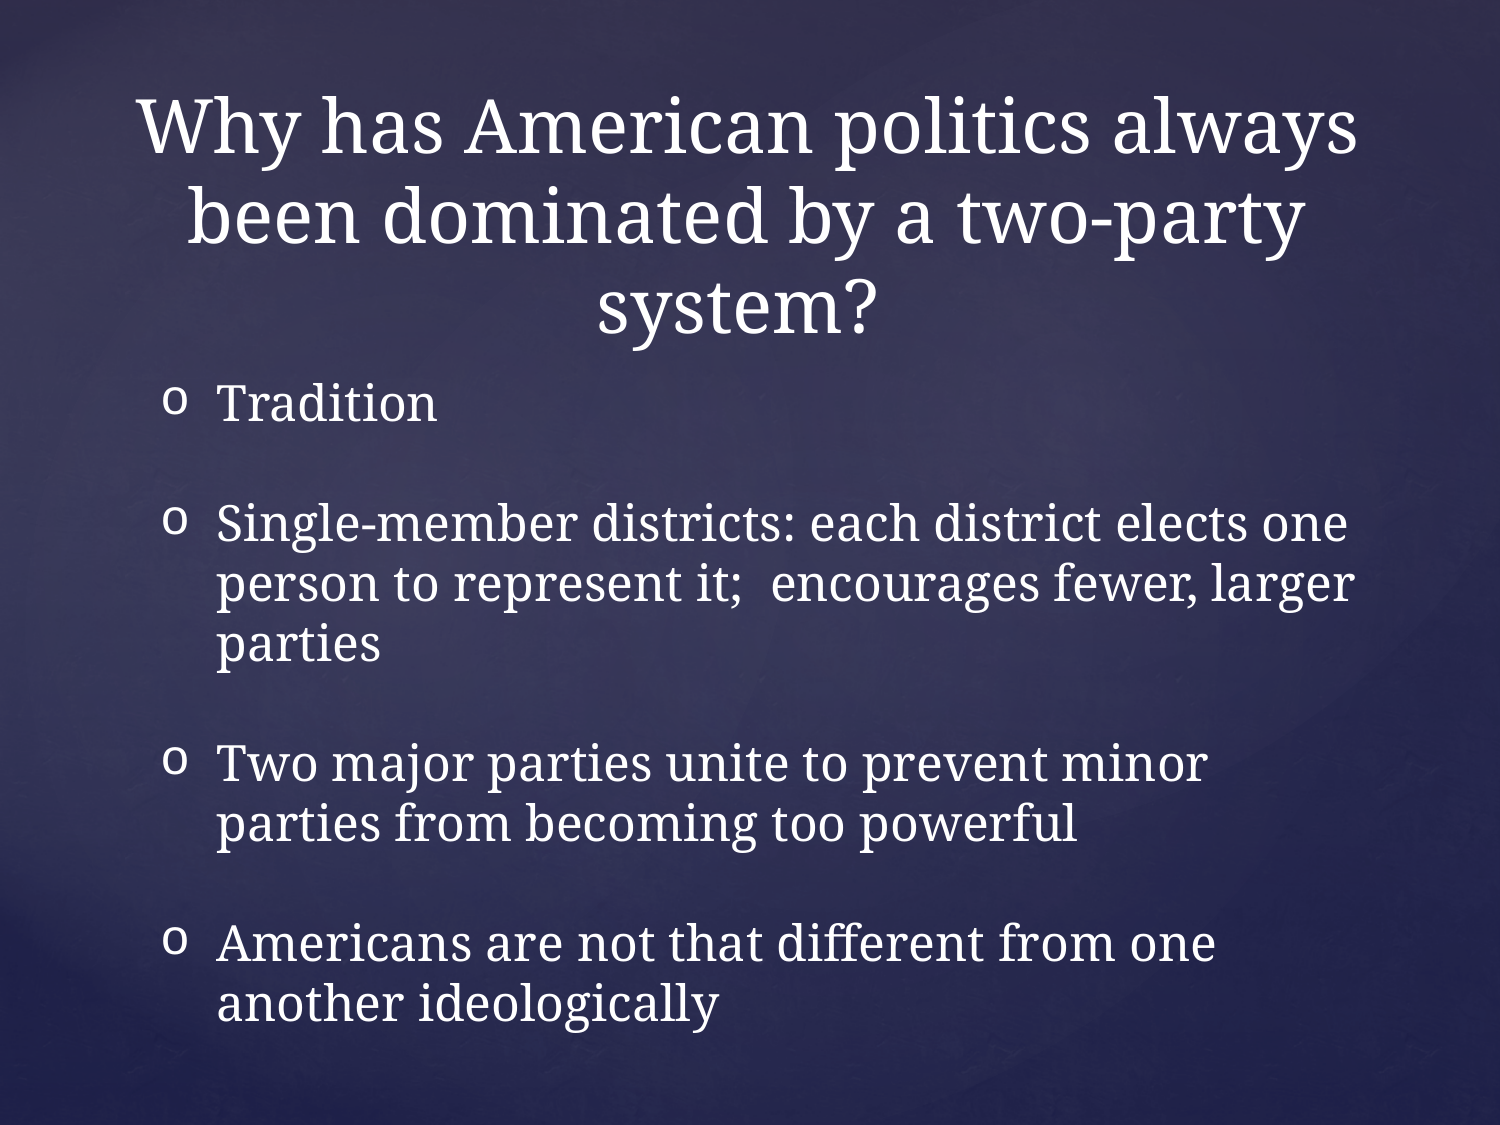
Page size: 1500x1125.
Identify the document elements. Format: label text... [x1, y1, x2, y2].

text_box Tradition Single-member districts: each district elects one person to represent it; encourages fewer, larger parties Two major parties unite to prevent minor parties from becoming too powerful Americans are not that different from one another ideologically [145, 364, 1399, 1040]
text_box Why has American politics always been dominated by a two-party system? [77, 71, 1419, 356]
